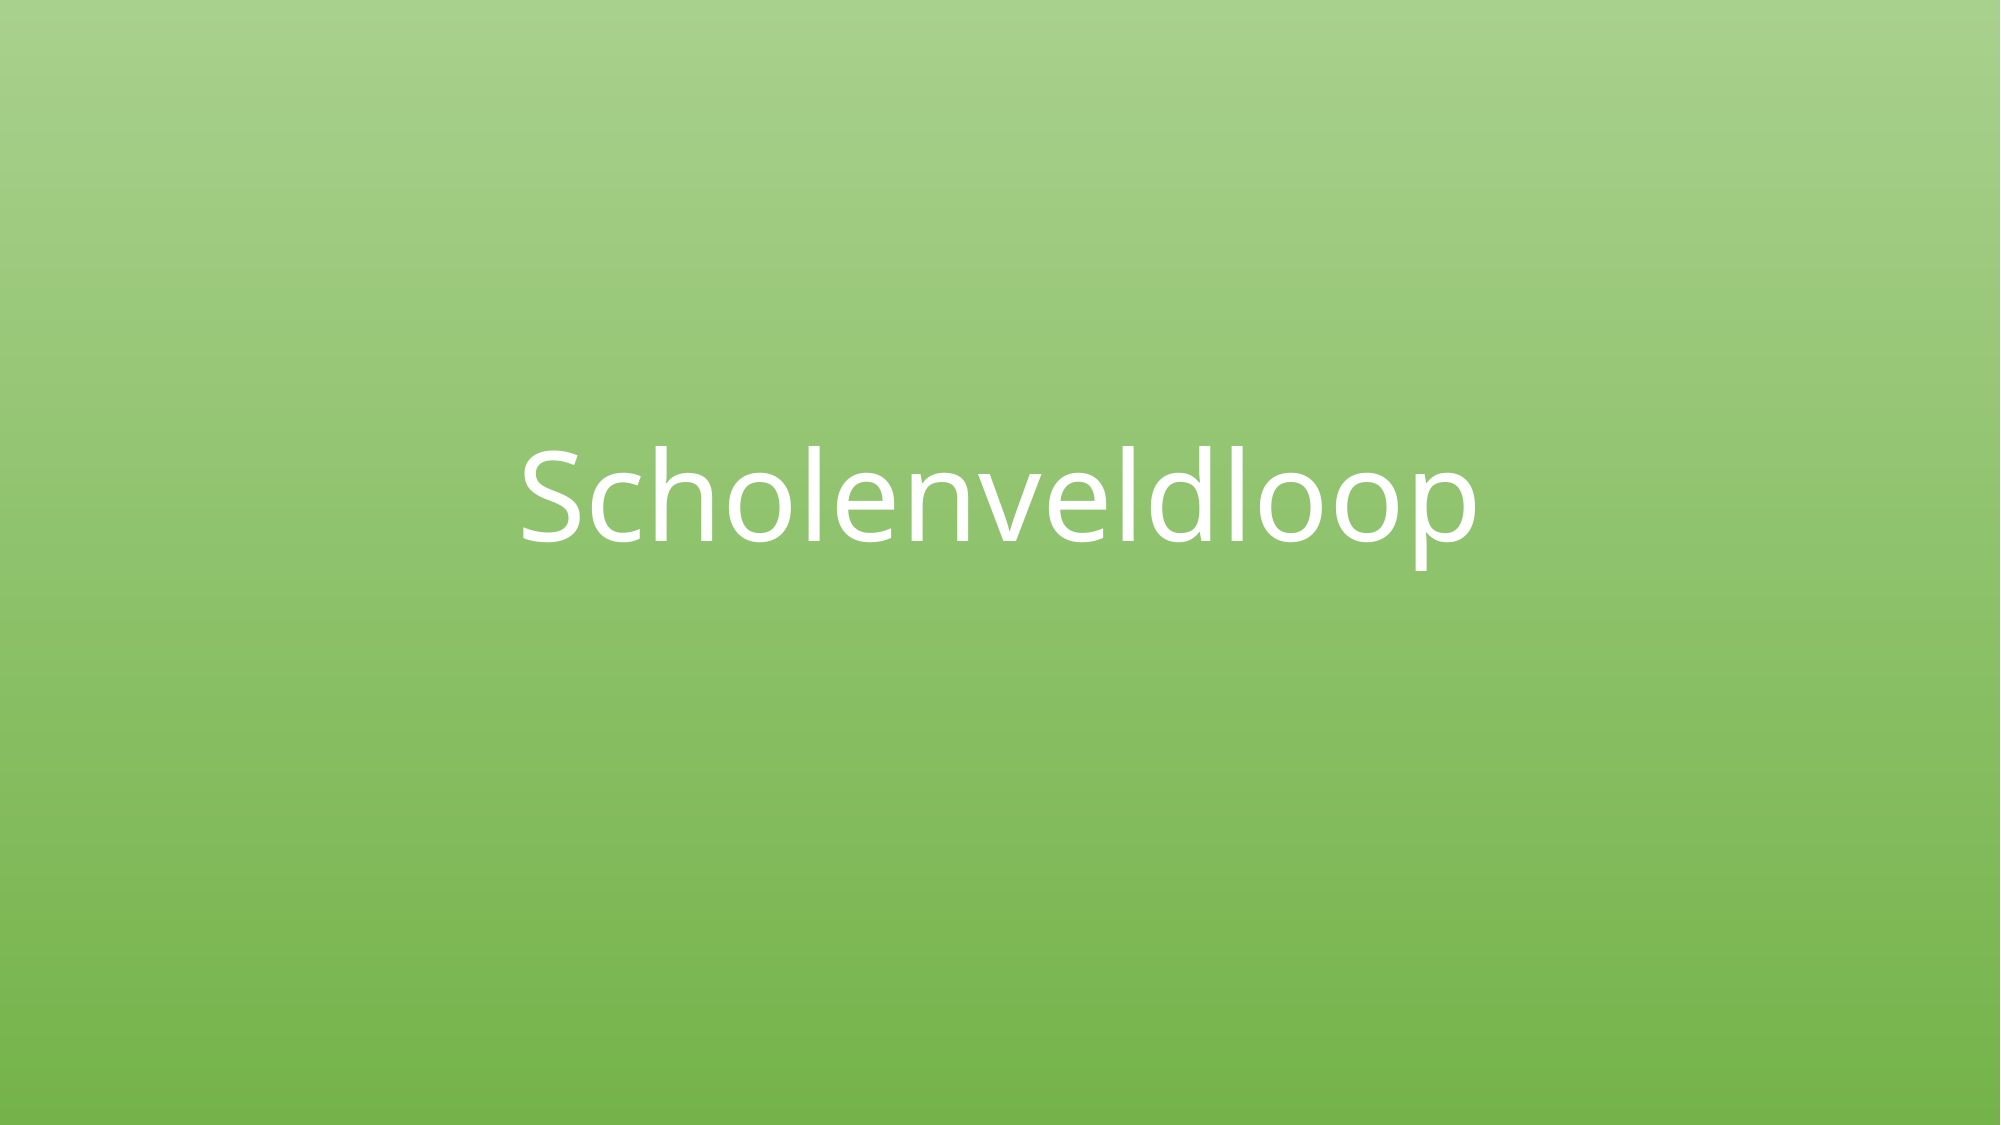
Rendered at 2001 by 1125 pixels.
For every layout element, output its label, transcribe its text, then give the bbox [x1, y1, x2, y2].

title Scholenveldloop [249, 184, 1750, 576]
